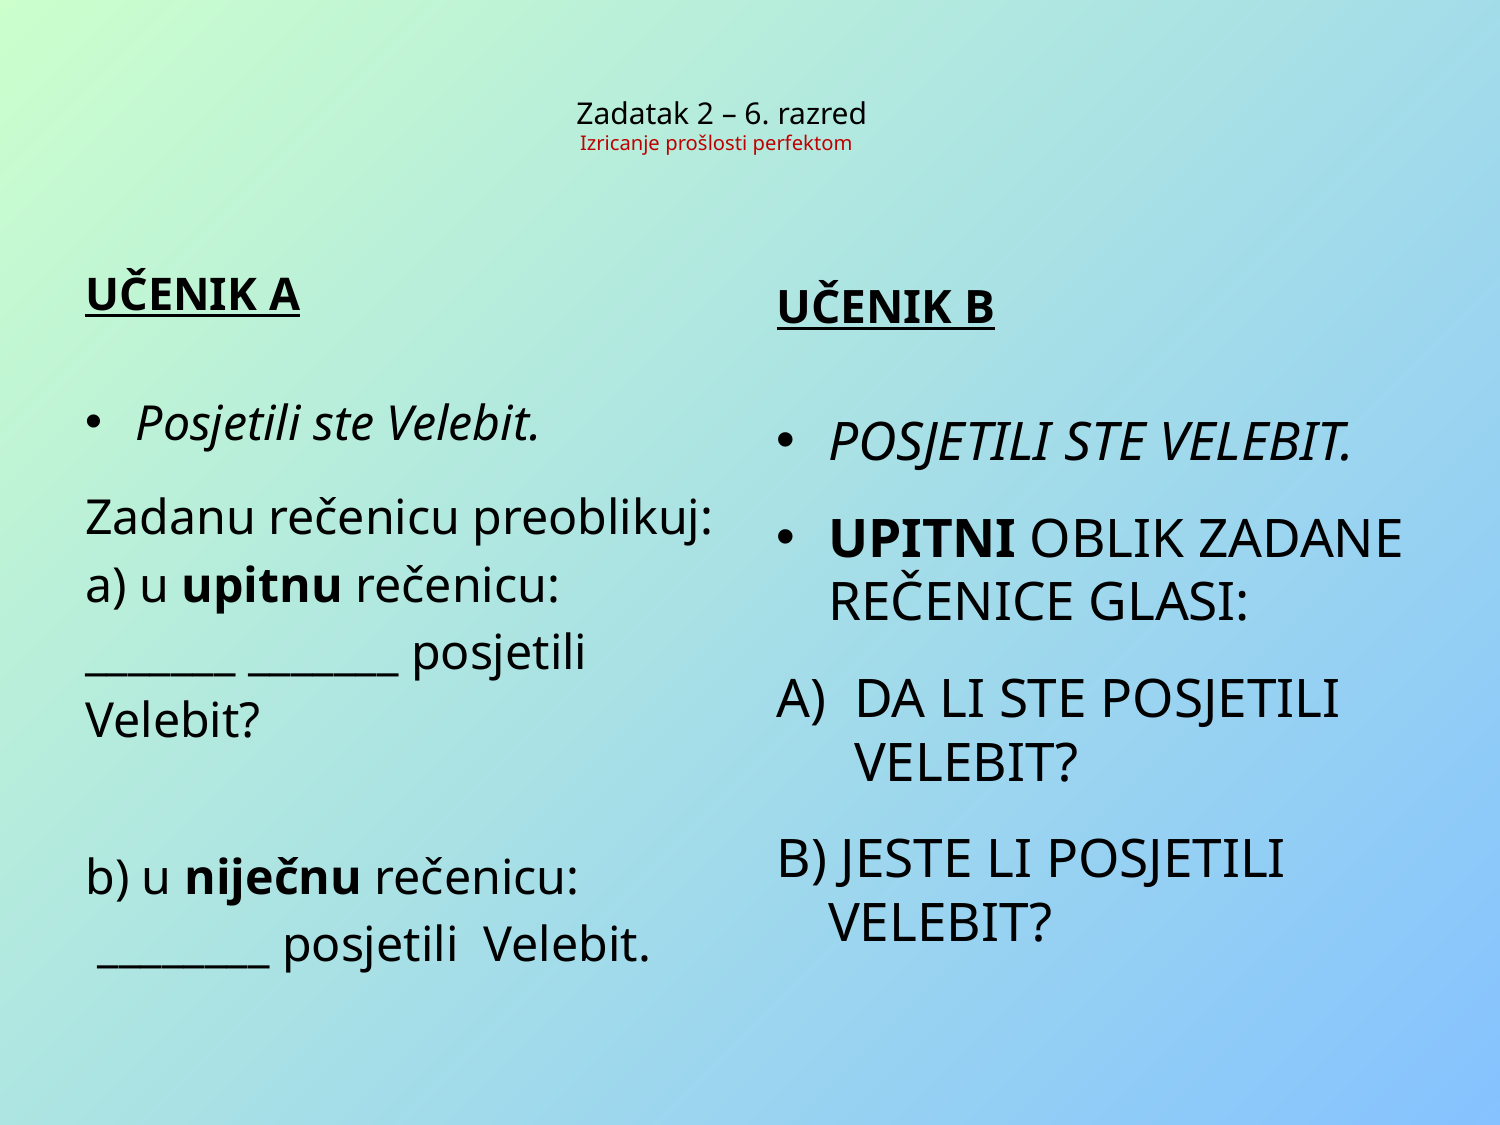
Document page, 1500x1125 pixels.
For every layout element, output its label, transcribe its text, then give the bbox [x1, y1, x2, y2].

list UČENIK A Posjetili ste Velebit. Zadanu rečenicu preoblikuj: a) u upitnu rečenicu: _______ _______ posjetili Velebit? b) u niječnu rečenicu: ________ posjetili Velebit. [70, 257, 733, 1001]
title Zadatak 2 – 6. razred Izricanje prošlosti perfektom [46, 46, 1397, 188]
list UČENIK B POSJETILI STE VELEBIT. UPITNI OBLIK ZADANE REČENICE GLASI: DA LI STE POSJETILI VELEBIT? B) JESTE LI POSJETILI VELEBIT? [761, 269, 1425, 1012]
